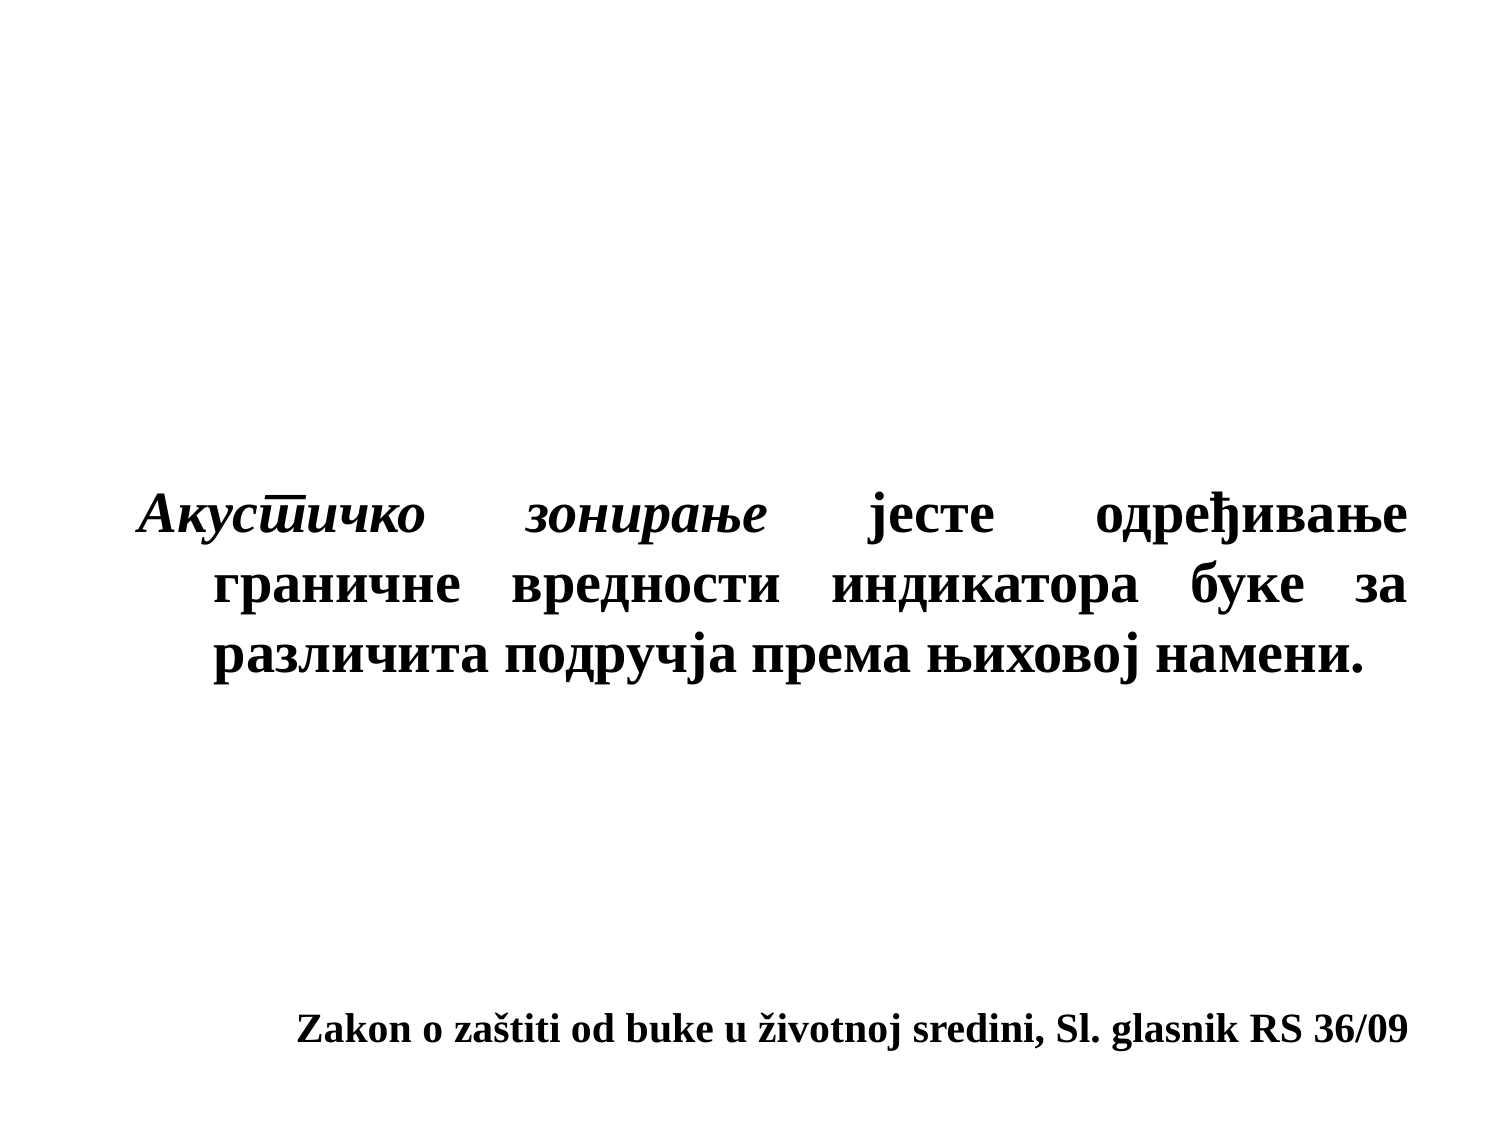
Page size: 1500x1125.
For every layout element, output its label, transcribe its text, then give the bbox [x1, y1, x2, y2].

text_box Zakon o zaštiti od buke u životnoj sredini, Sl. glasnik RS 36/09 [183, 993, 1436, 1059]
text_box Акустичко зонирање јесте одређивање граничне вредности индикатора буке за различита подручја према њиховој намени. [123, 466, 1424, 692]
